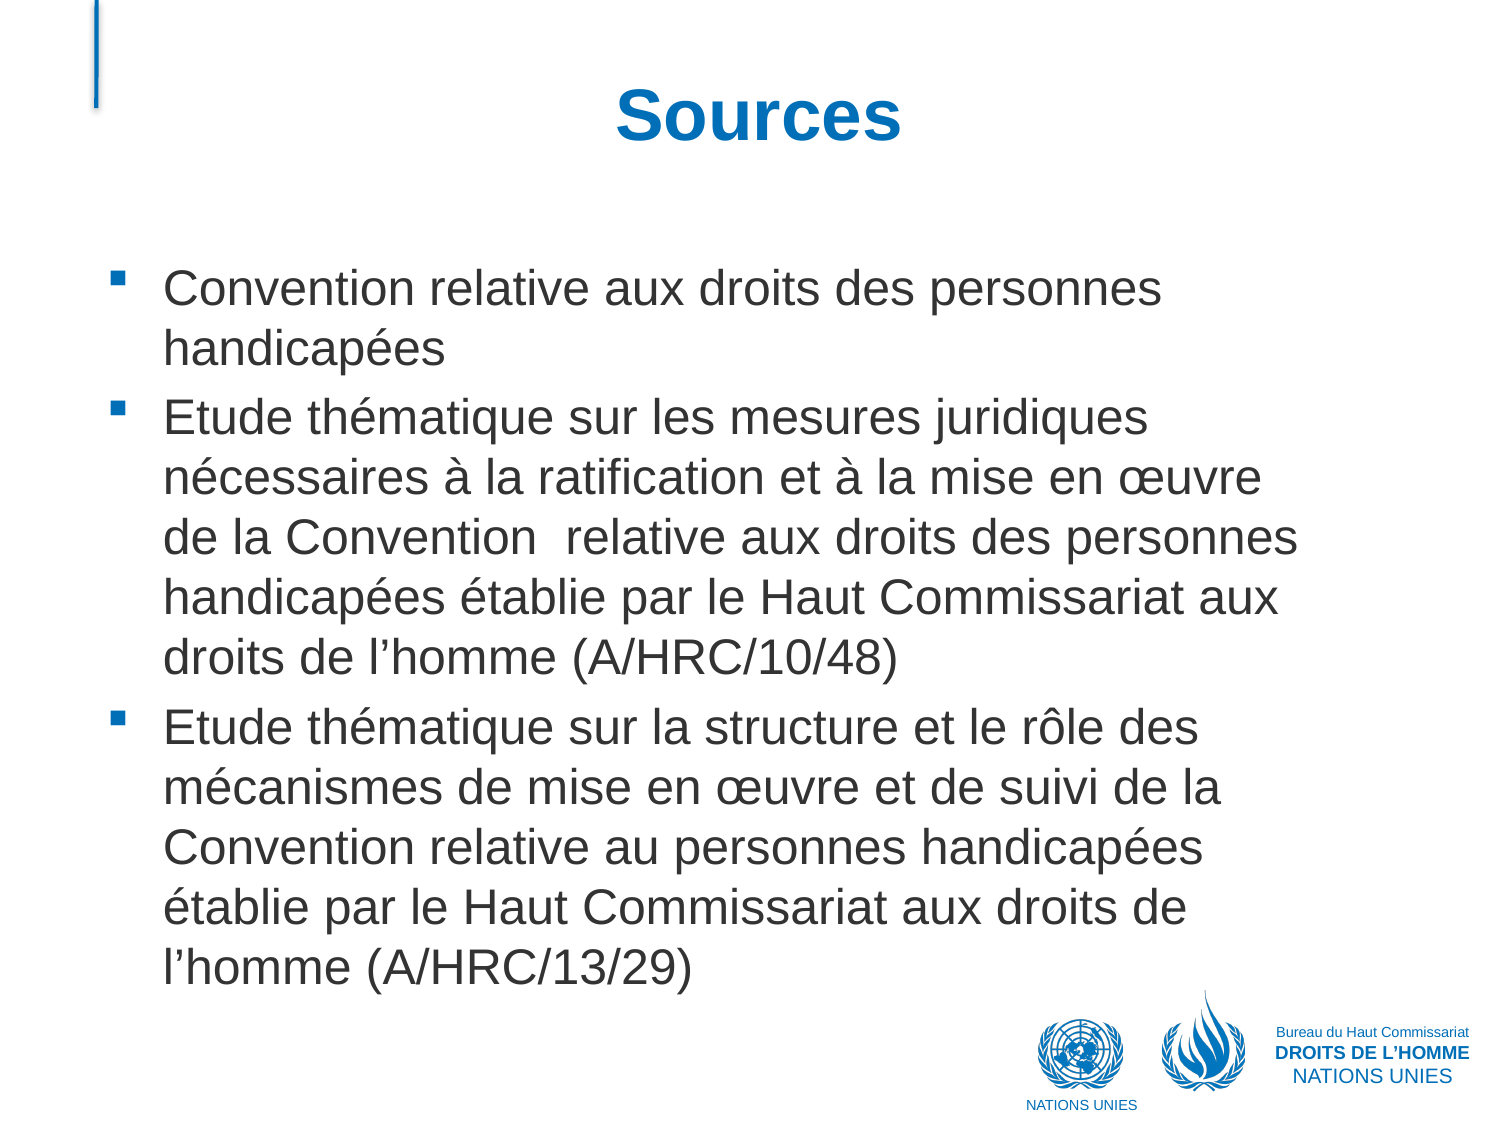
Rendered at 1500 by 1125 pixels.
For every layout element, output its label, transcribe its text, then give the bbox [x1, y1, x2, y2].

text_box NATIONS UNIES [980, 1088, 1184, 1121]
list Convention relative aux droits des personnes handicapées Etude thématique sur les mesures juridiques nécessaires à la ratification et à la mise en œuvre de la Convention relative aux droits des personnes handicapées établie par le Haut Commissariat aux droits de l’homme (A/HRC/10/48) Etude thématique sur la structure et le rôle des mécanismes de mise en œuvre et de suivi de la Convention relative au personnes handicapées établie par le Haut Commissariat aux droits de l’homme (A/HRC/13/29) [91, 247, 1319, 937]
text_box Bureau du Haut Commissariat DROITS DE L’HOMME NATIONS UNIES [1245, 1015, 1500, 1096]
picture [1037, 990, 1457, 1107]
title Sources [55, 59, 1463, 248]
